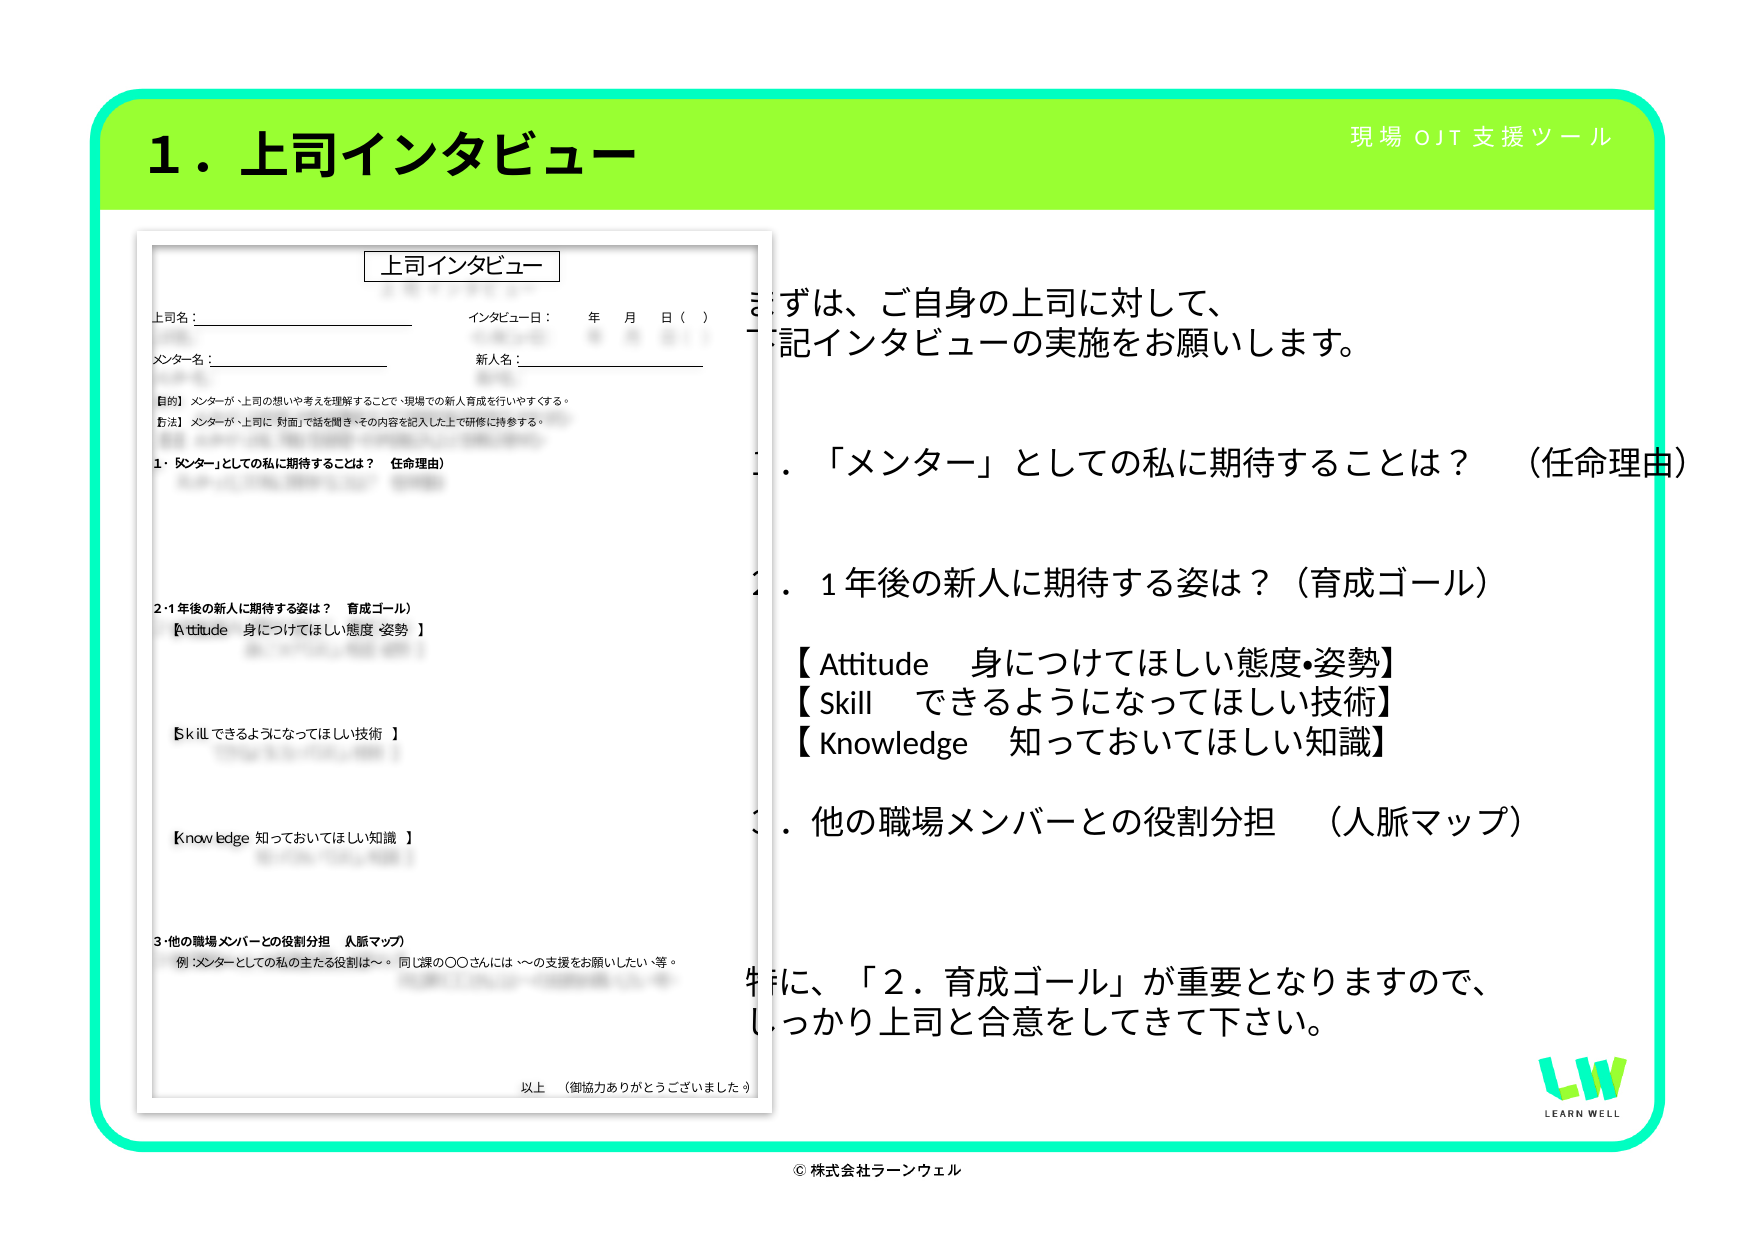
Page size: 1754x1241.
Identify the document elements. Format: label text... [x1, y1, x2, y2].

picture [0, 0, 1754, 1241]
text_box まずは、ご自身の上司に対して、 下記インタビューの実施をお願いします。 １．「メンター」としての私に期待することは？ （任命理由） ２．1年後の新人に期待する姿は？（育成ゴール） 【Attitude 身につけてほしい態度・姿勢】 【Skill できるようになってほしい技術】 【Knowledge 知っておいてほしい知識】 ３．他の職場メンバーとの役割分担 （人脈マップ） 特に、「２．育成ゴール」が重要となりますので、 しっかり上司と合意をしてきて下さい。 [778, 275, 1724, 1049]
title １．上司インタビュー [124, 116, 1110, 193]
